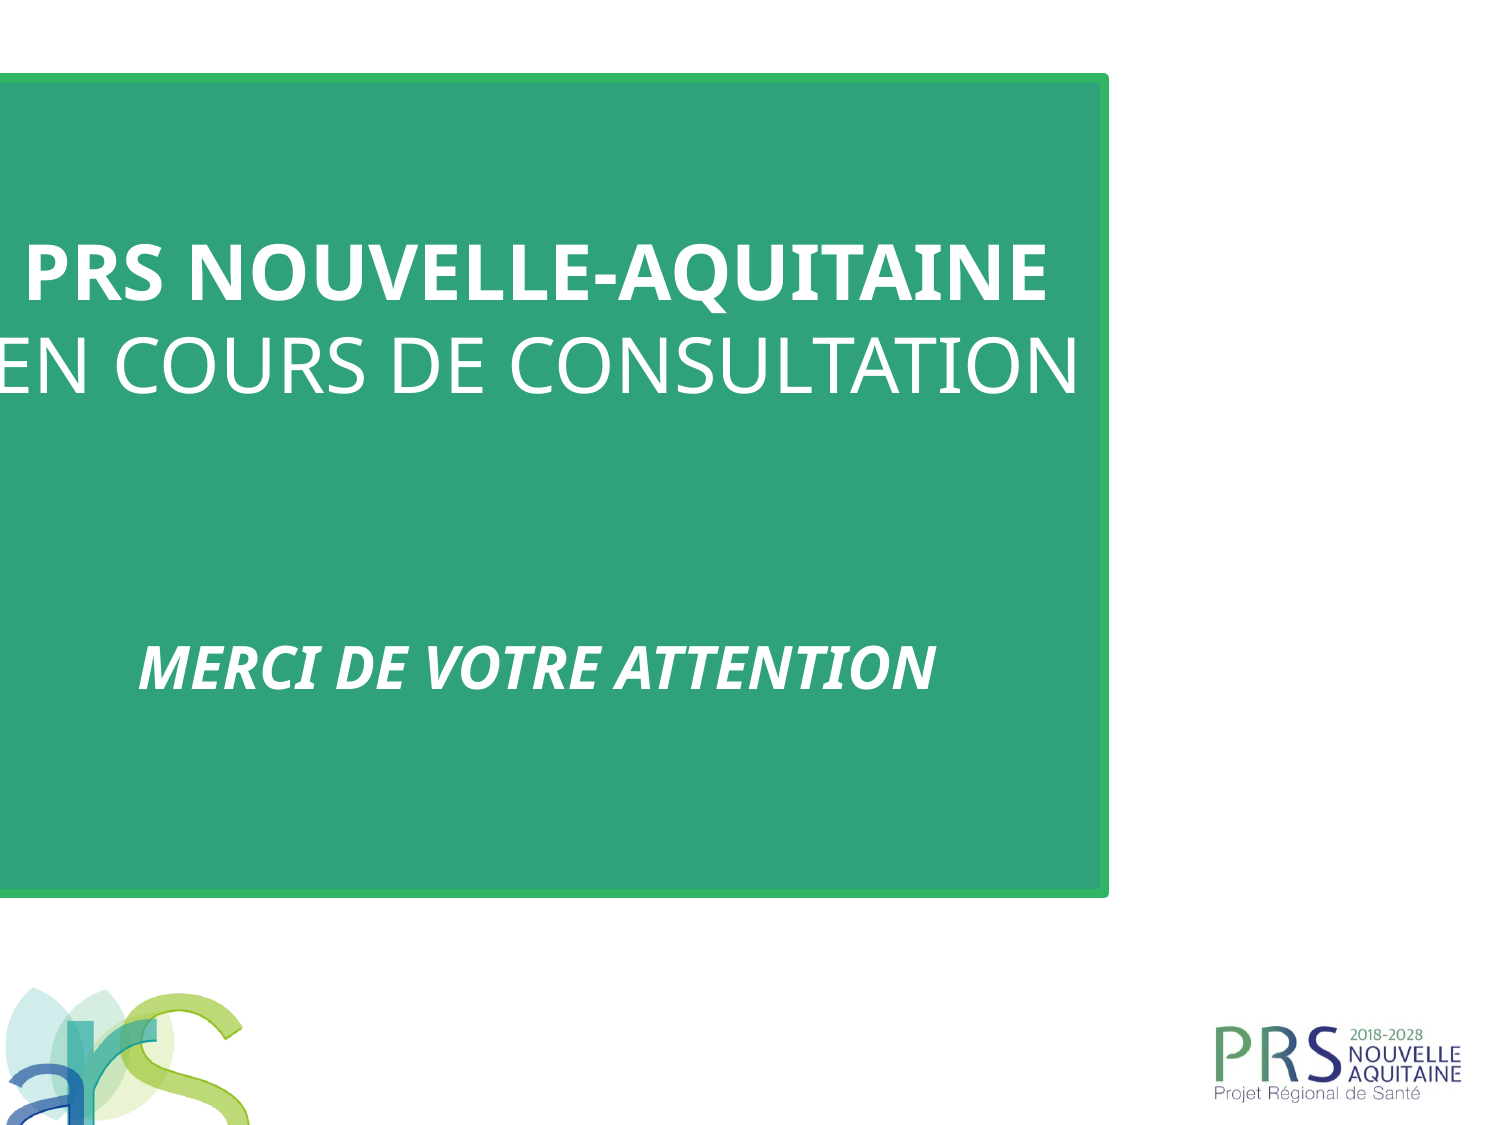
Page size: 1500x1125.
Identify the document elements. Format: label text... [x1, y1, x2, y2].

title PRS Nouvelle-Aquitaine en cours de consultation merci de votre attention [0, 73, 1109, 898]
picture [1210, 1023, 1466, 1103]
picture [5, 987, 250, 1125]
